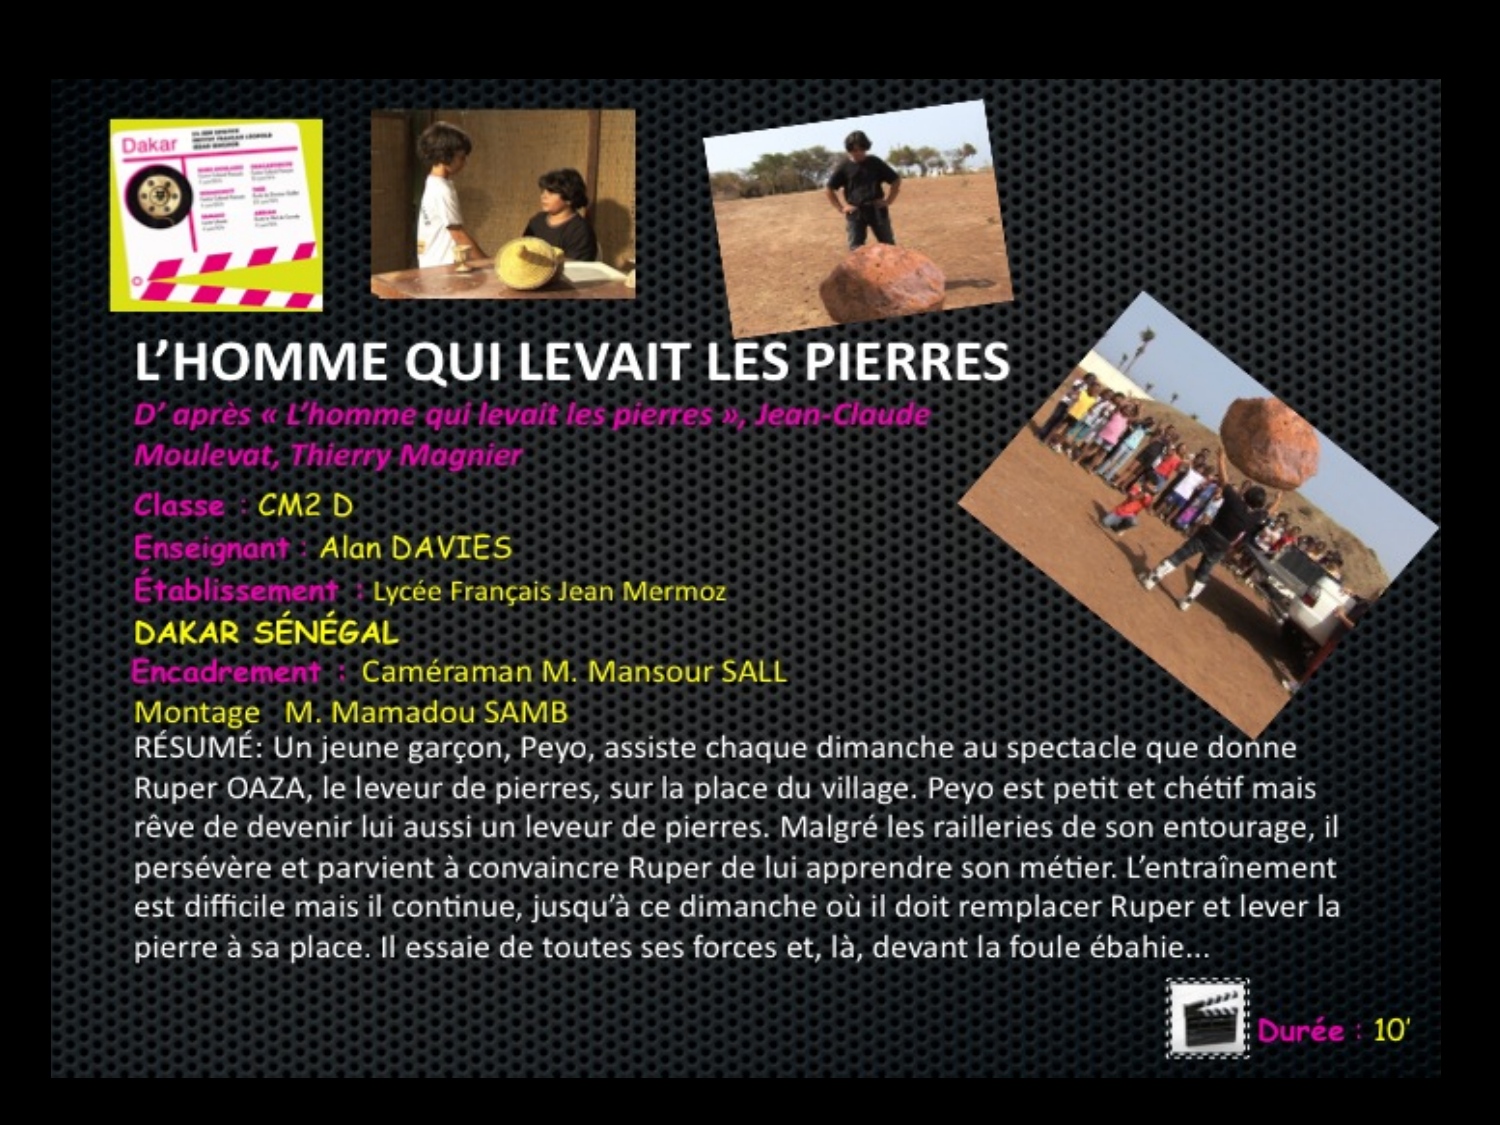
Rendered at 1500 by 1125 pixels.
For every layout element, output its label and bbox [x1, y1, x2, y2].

list [0, 79, 1500, 1078]
